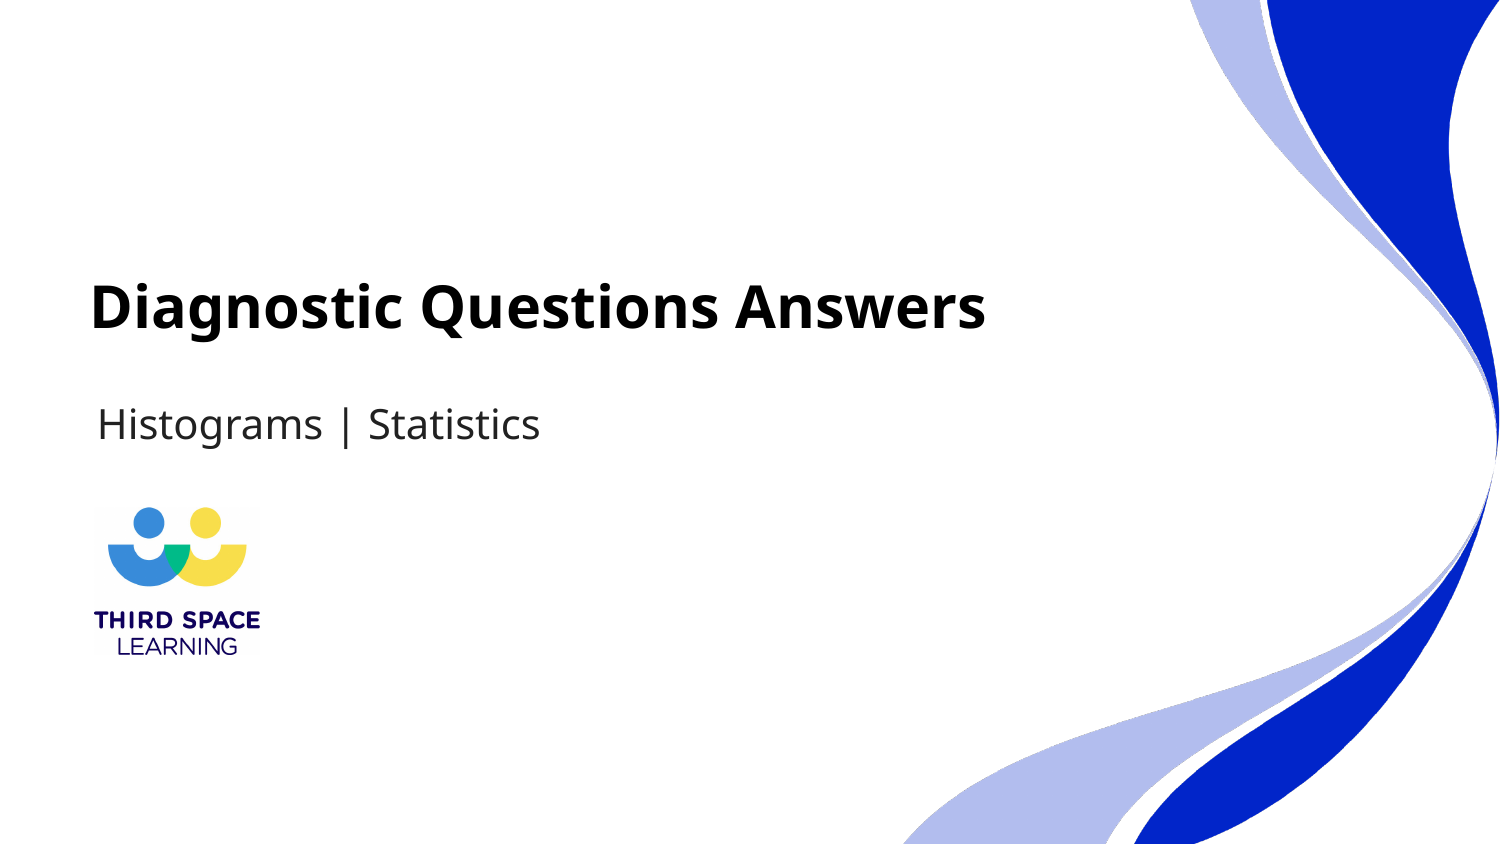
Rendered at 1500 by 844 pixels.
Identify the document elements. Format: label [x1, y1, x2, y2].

picture [94, 507, 260, 655]
picture [903, 0, 1500, 844]
